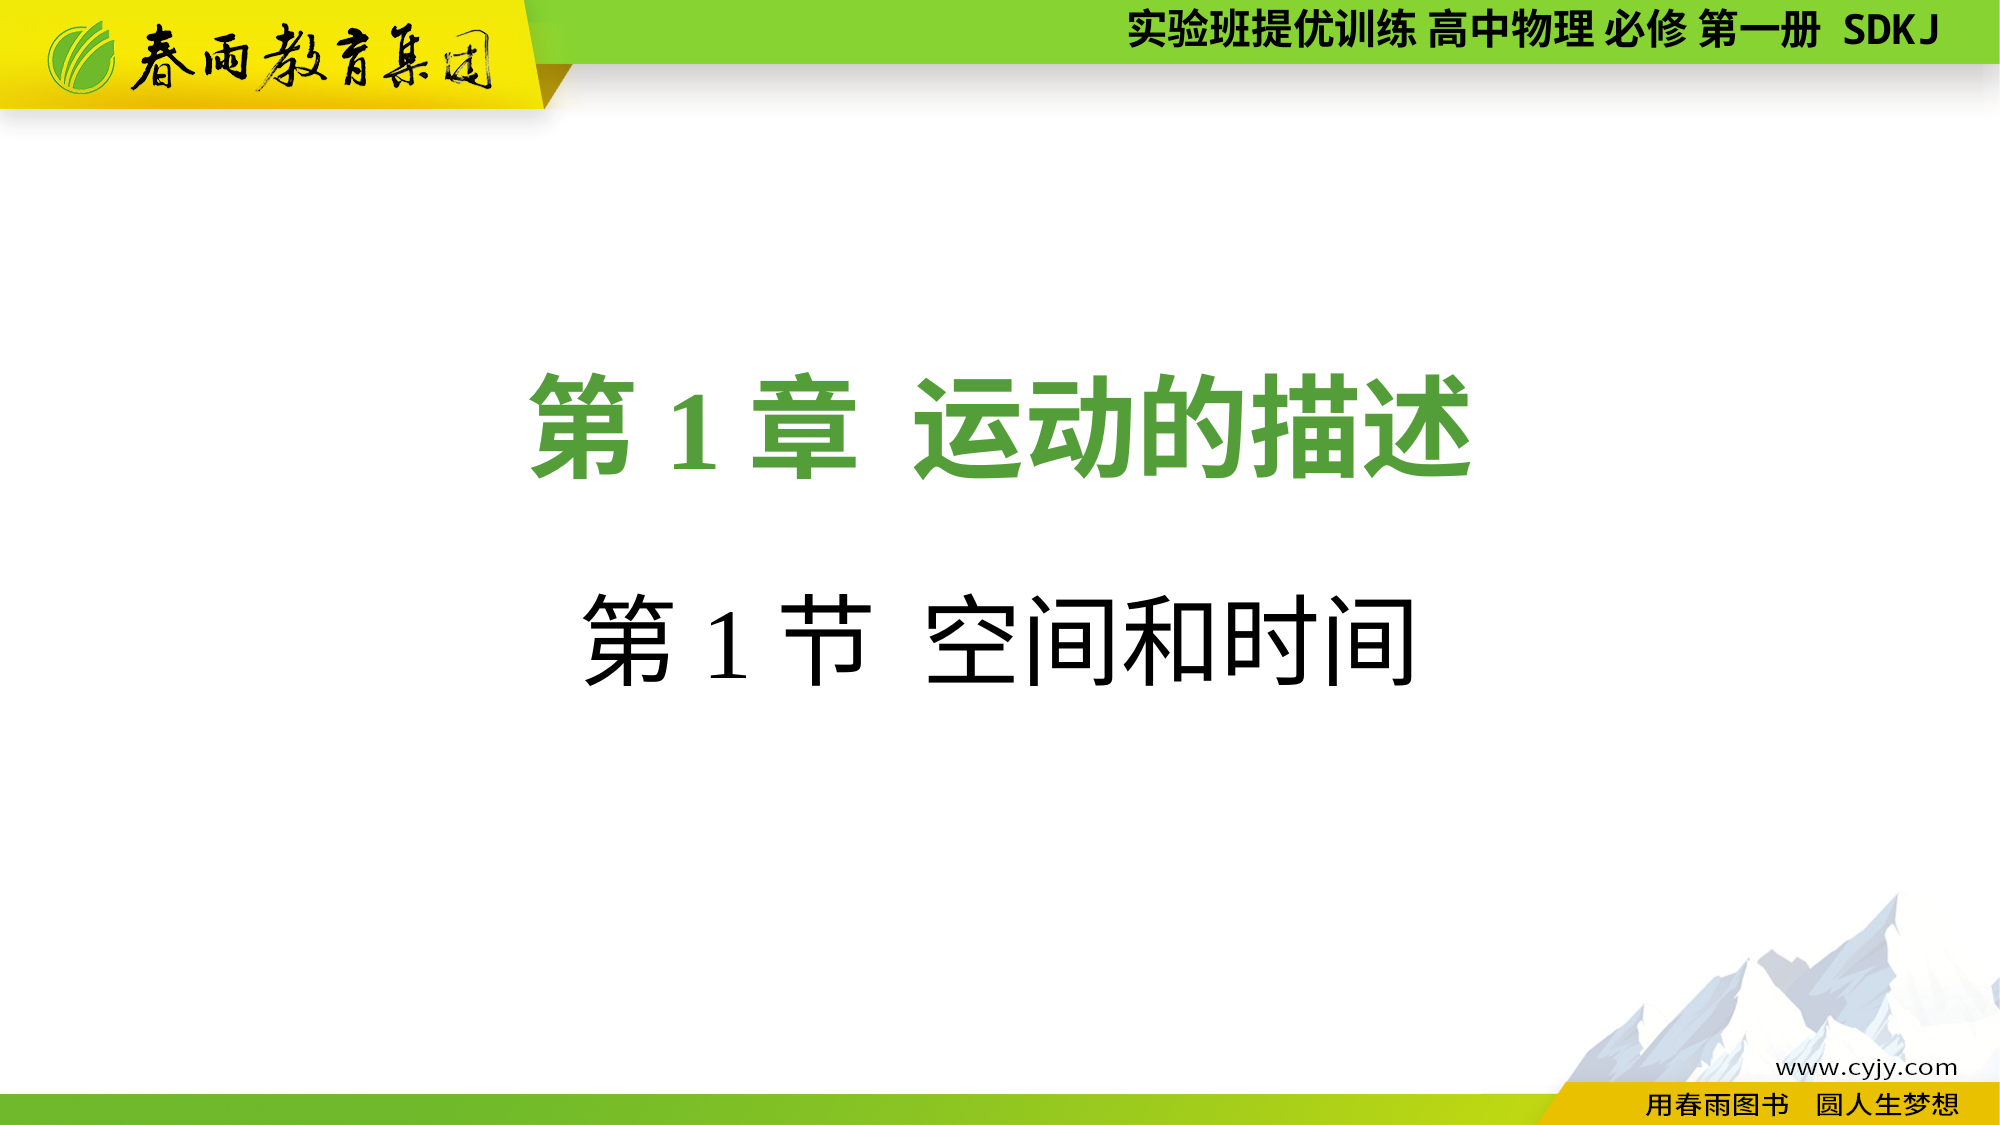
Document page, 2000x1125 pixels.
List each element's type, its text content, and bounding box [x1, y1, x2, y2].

text_box 第1章 运动的描述 [54, 282, 1946, 500]
text_box 第1节 空间和时间 [54, 511, 1946, 706]
picture [0, 0, 2000, 1125]
